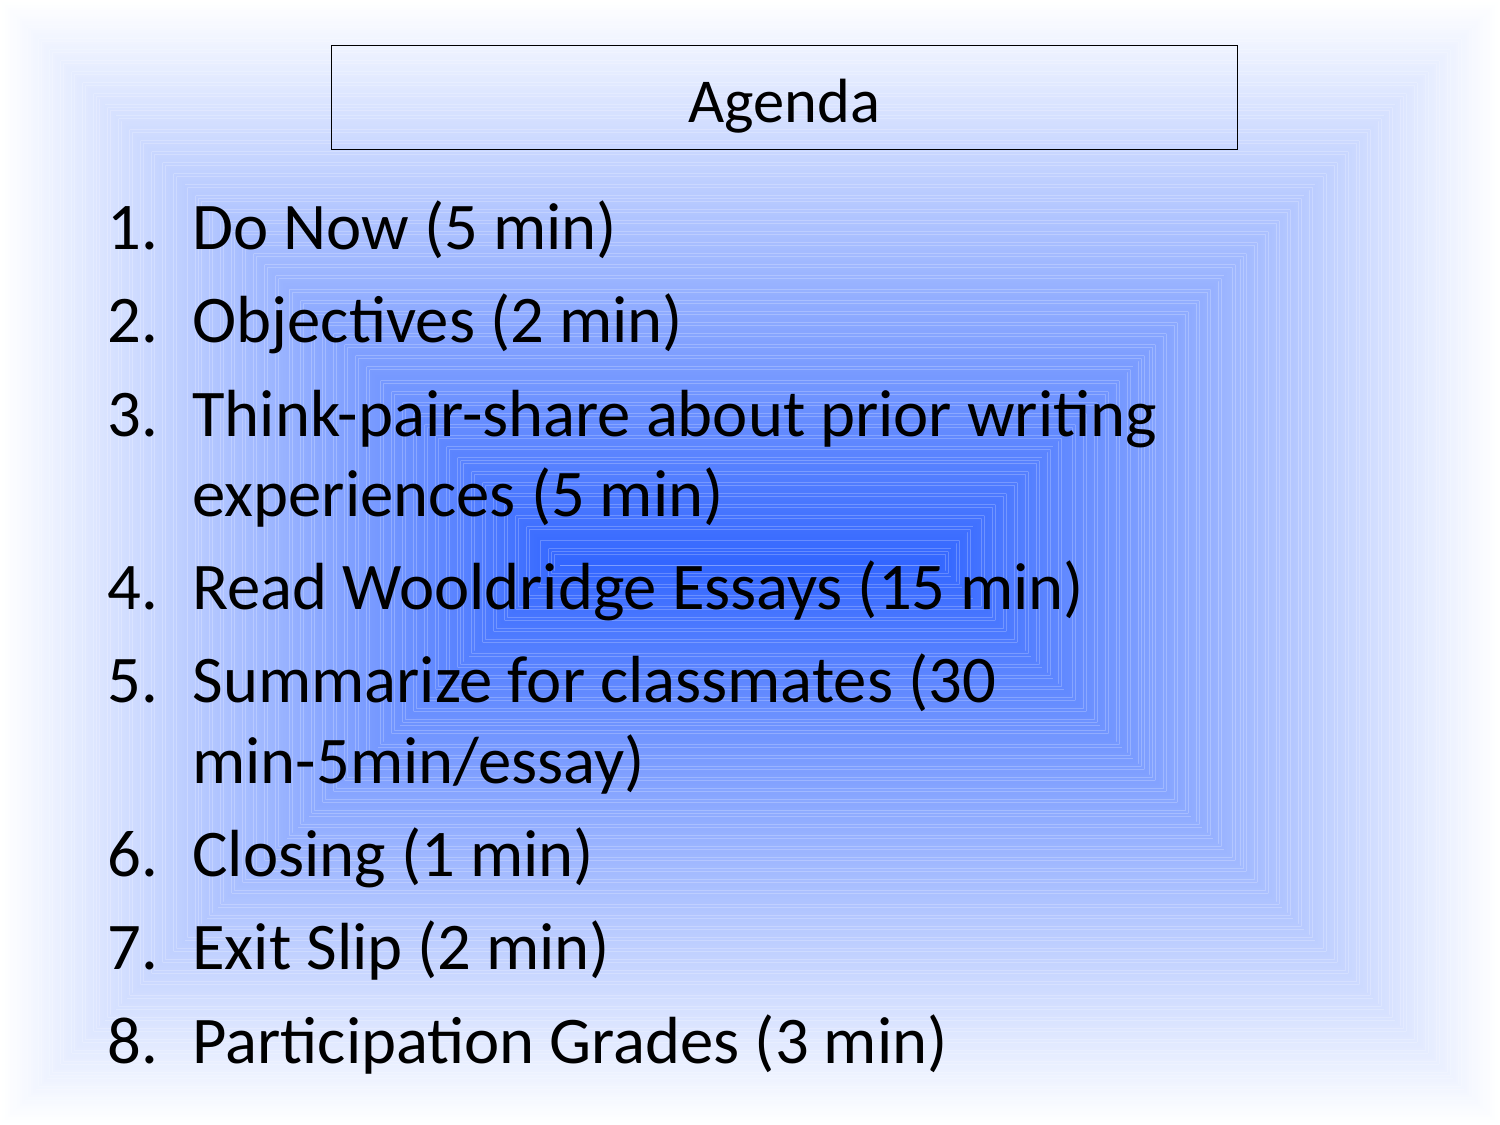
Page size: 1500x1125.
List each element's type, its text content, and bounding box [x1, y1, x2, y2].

list Do Now (5 min) Objectives (2 min) Think-pair-share about prior writing experiences (5 min) Read Wooldridge Essays (15 min) Summarize for classmates (30 min-5min/essay) Closing (1 min) Exit Slip (2 min) Participation Grades (3 min) [75, 174, 1425, 1100]
text_box Agenda [331, 45, 1238, 150]
